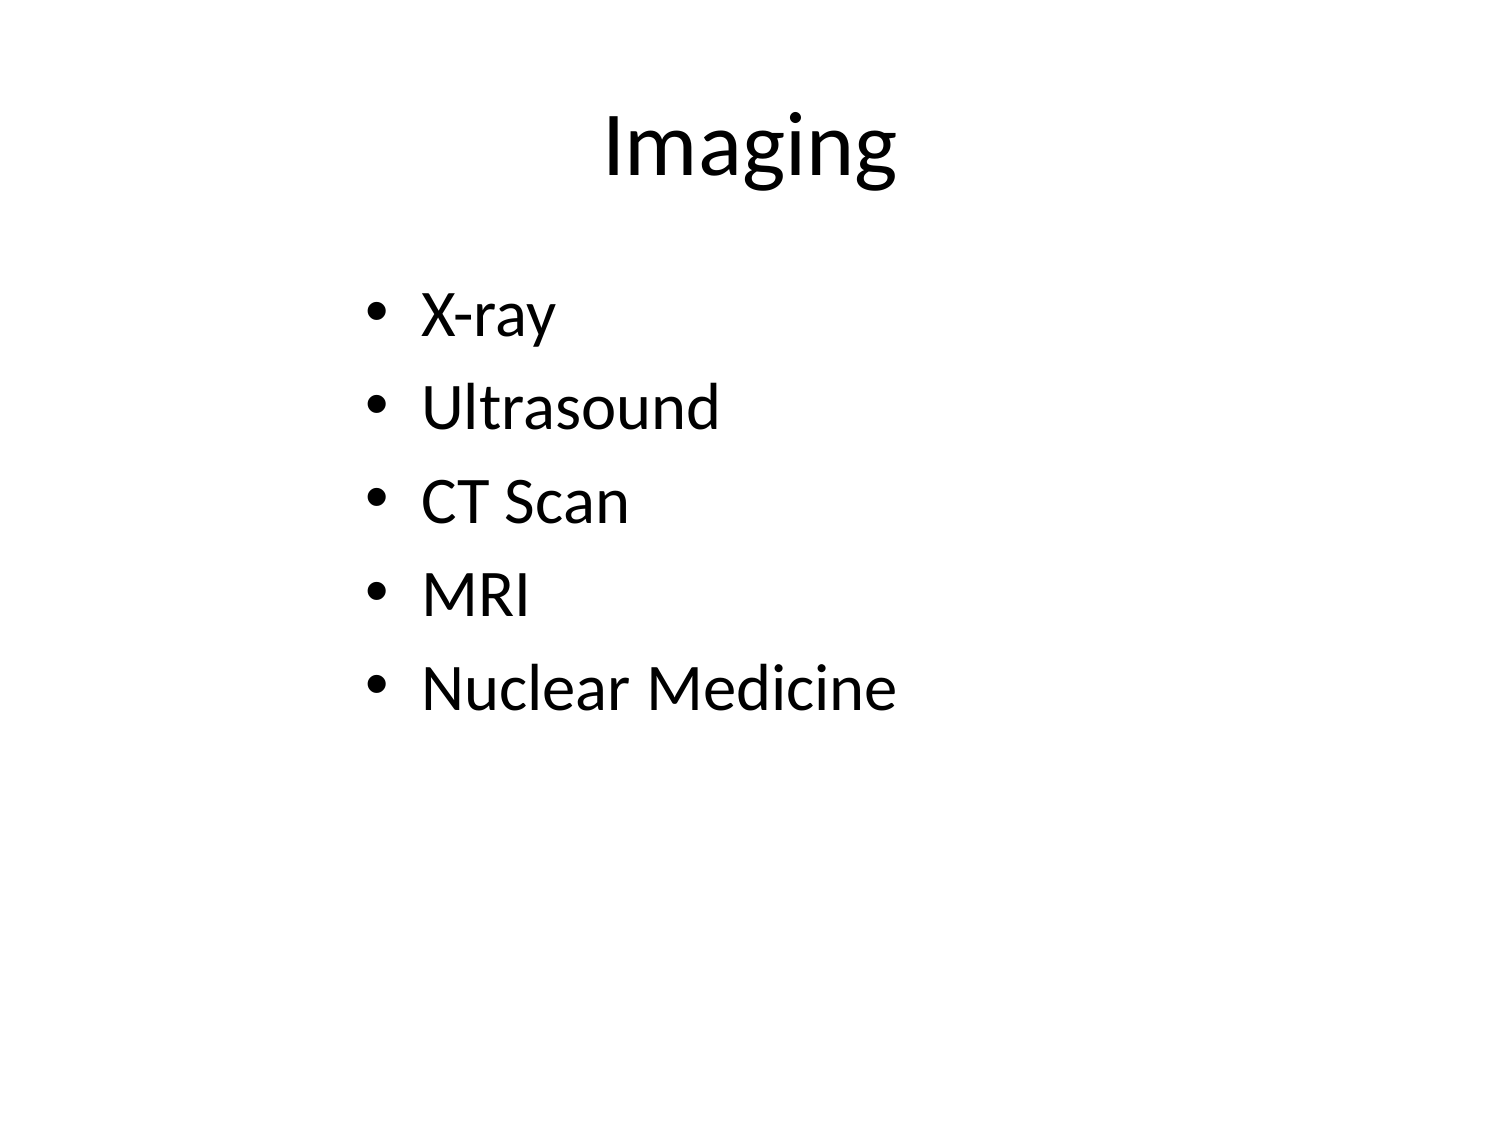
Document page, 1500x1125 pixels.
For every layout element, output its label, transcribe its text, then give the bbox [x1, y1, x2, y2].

title Imaging [75, 45, 1425, 233]
list X-ray Ultrasound CT Scan MRI Nuclear Medicine [350, 262, 938, 1005]
